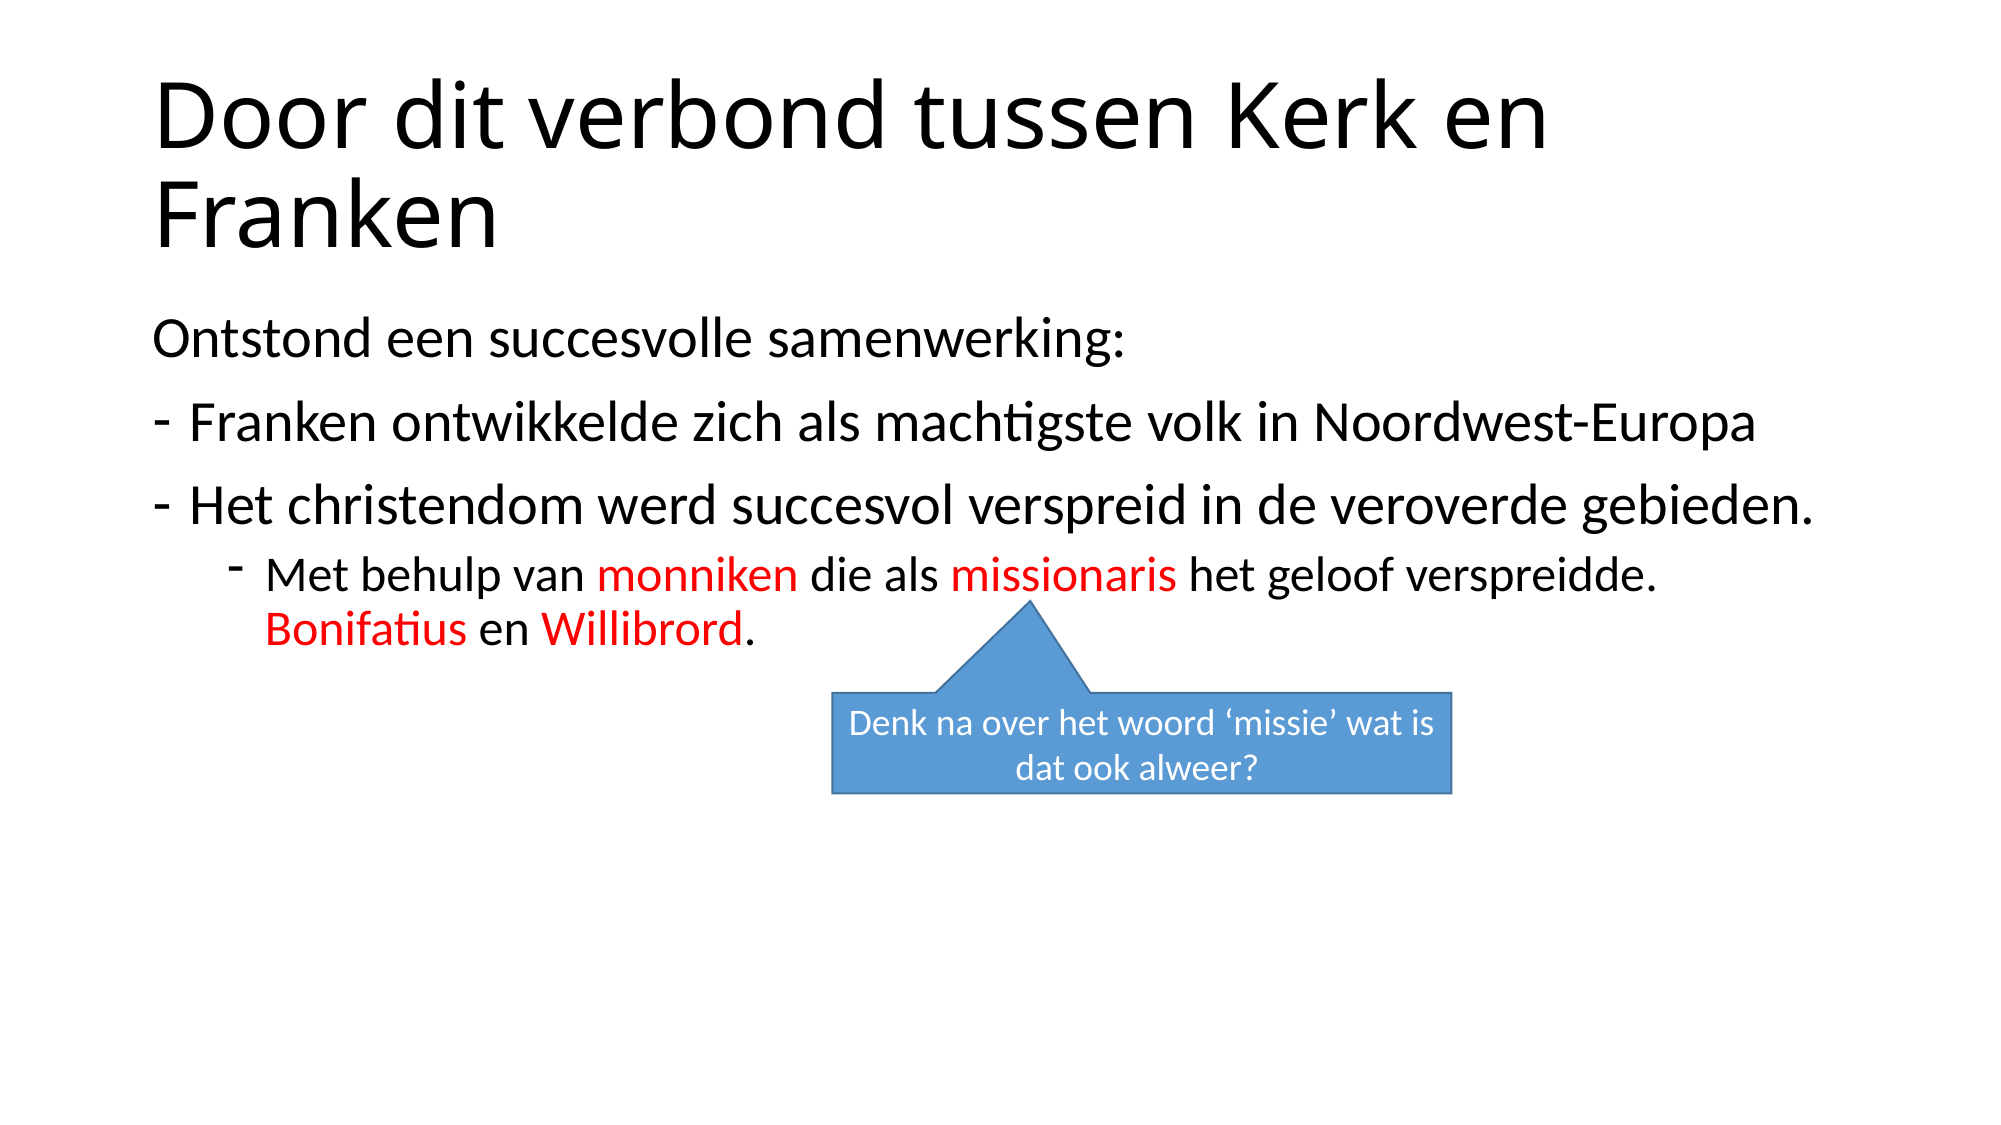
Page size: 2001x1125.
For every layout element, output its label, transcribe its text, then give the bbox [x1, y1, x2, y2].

title Door dit verbond tussen Kerk en Franken [137, 59, 1863, 278]
list Ontstond een succesvolle samenwerking: Franken ontwikkelde zich als machtigste volk in Noordwest-Europa Het christendom werd succesvol verspreid in de veroverde gebieden. Met behulp van monniken die als missionaris het geloof verspreidde. Bonifatius en Willibrord. [137, 299, 1863, 1014]
text_box Denk na over het woord ‘missie’ wat is dat ook alweer? [831, 599, 1453, 795]
